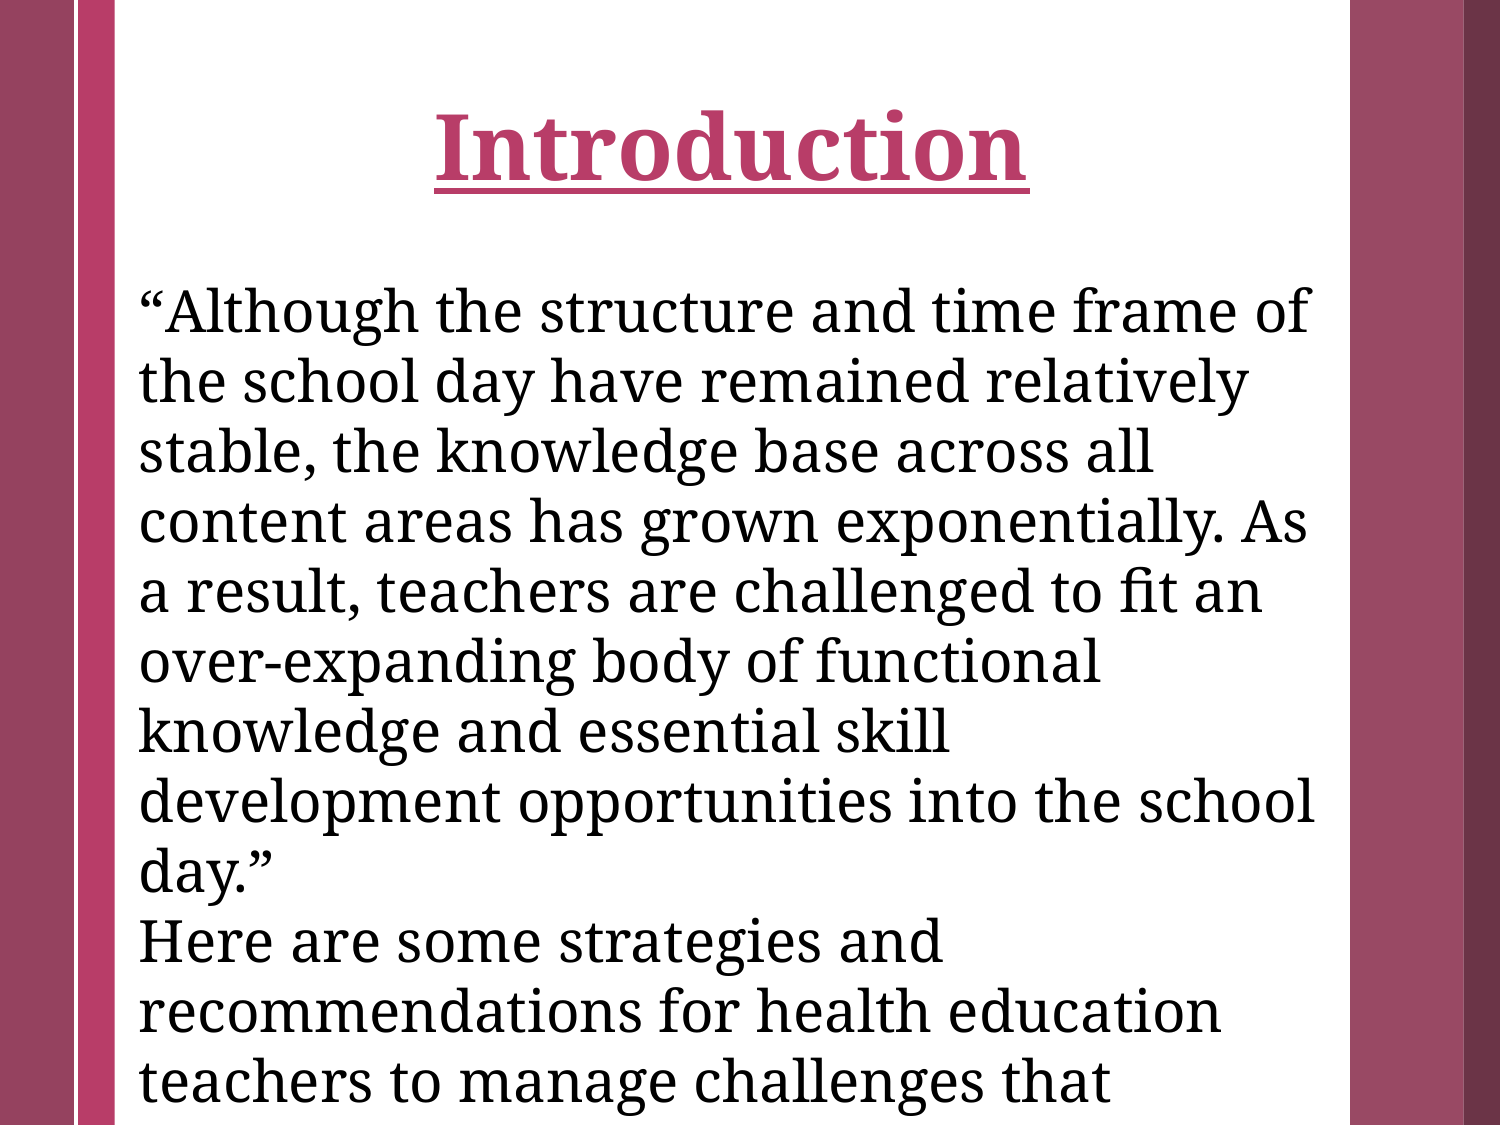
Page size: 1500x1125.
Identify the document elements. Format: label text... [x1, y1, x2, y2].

text_box “Although the structure and time frame of the school day have remained relatively stable, the knowledge base across all content areas has grown exponentially. As a result, teachers are challenged to fit an over-expanding body of functional knowledge and essential skill development opportunities into the school day.” Here are some strategies and recommendations for health education teachers to manage challenges that confront them. [123, 267, 1341, 1125]
text_box Introduction [123, 81, 1341, 207]
